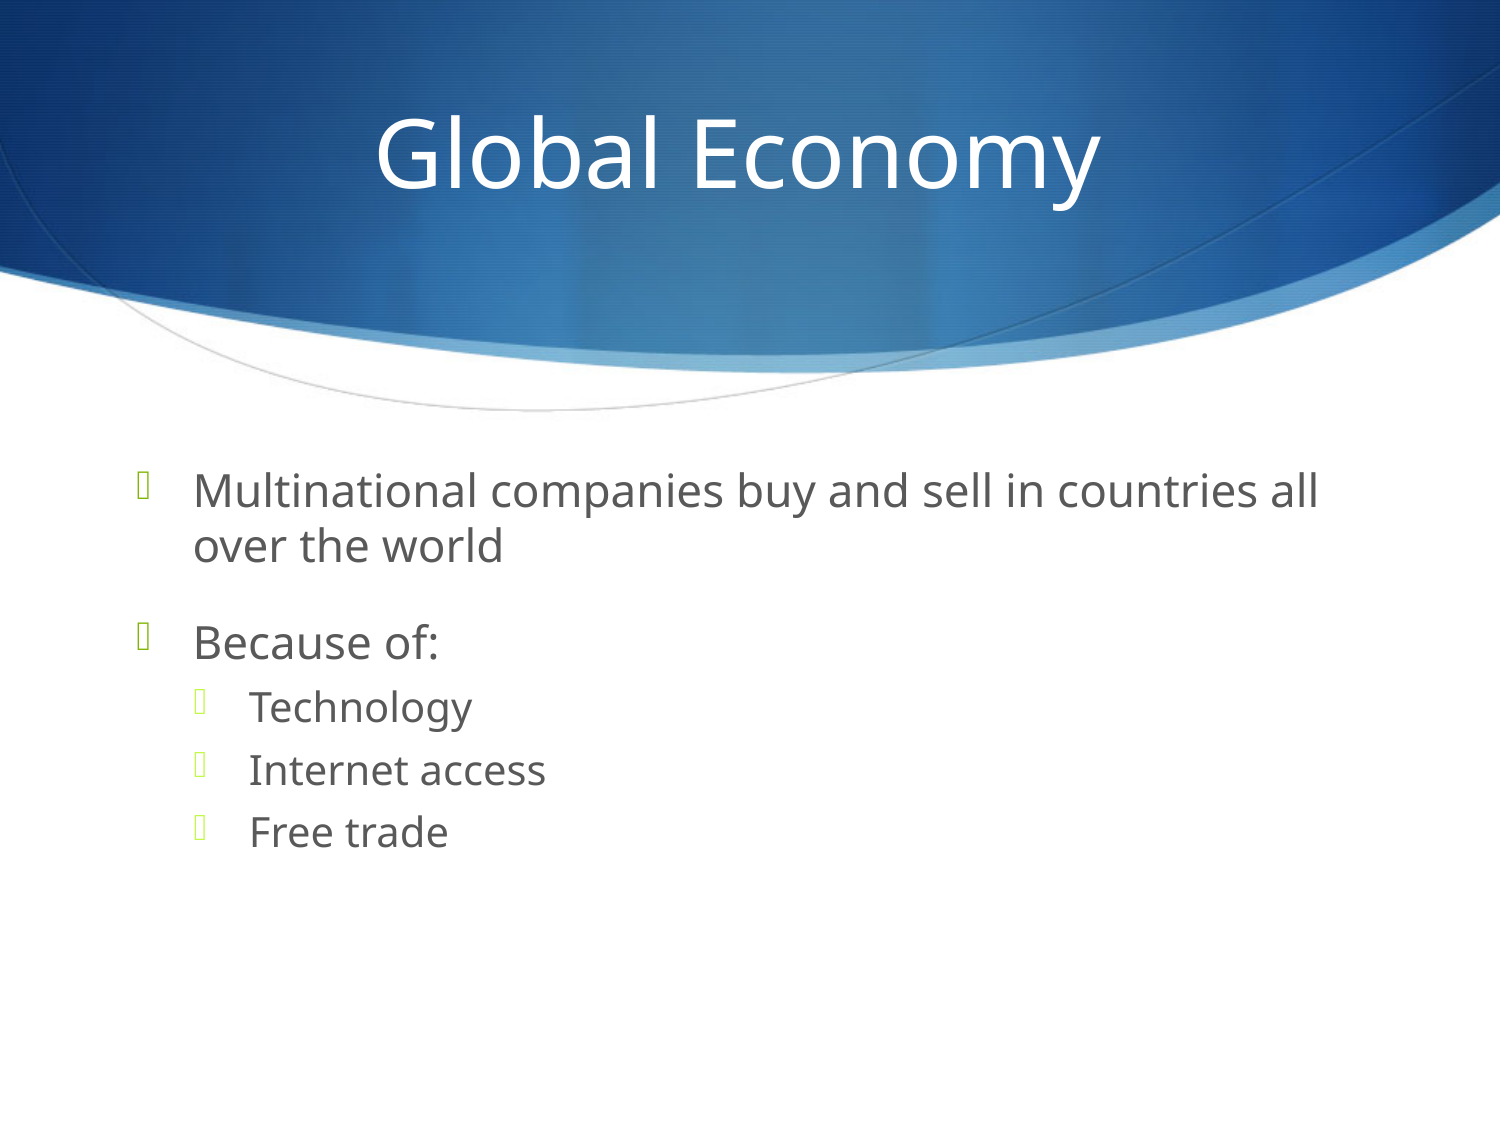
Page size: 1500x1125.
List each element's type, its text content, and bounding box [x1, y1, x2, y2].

picture [0, 0, 1500, 1125]
list Multinational companies buy and sell in countries all over the world Because of: Technology Internet access Free trade [121, 454, 1379, 991]
title Global Economy [75, 56, 1425, 245]
